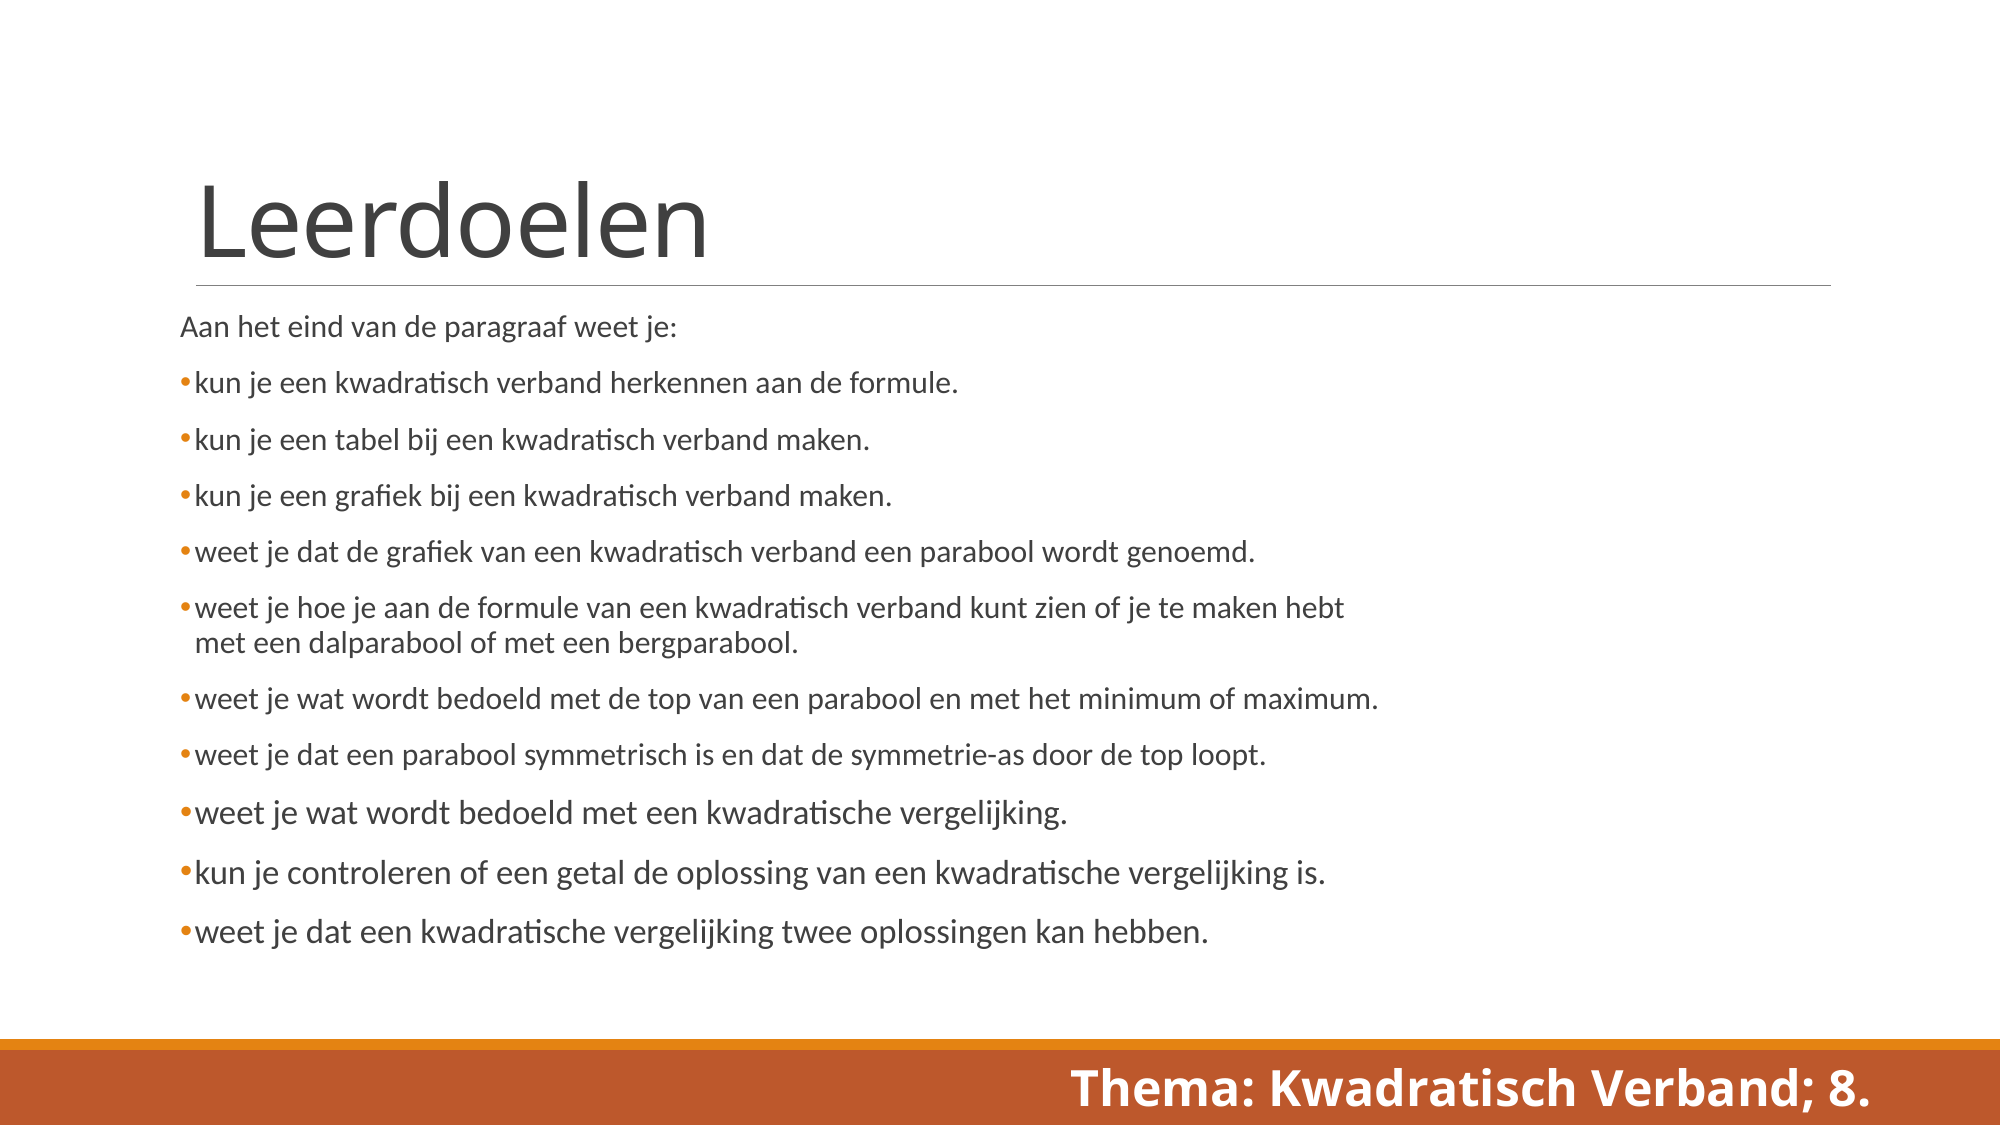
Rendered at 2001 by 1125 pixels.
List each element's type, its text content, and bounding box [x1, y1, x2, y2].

list Aan het eind van de paragraaf weet je: kun je een kwadratisch verband herkennen aan de formule. kun je een tabel bij een kwadratisch verband maken. kun je een grafiek bij een kwadratisch verband maken. weet je dat de grafiek van een kwadratisch verband een parabool wordt genoemd. weet je hoe je aan de formule van een kwadratisch verband kunt zien of je te maken hebt met een dalparabool of met een bergparabool. weet je wat wordt bedoeld met de top van een parabool en met het minimum of maximum. weet je dat een parabool symmetrisch is en dat de symmetrie-as door de top loopt. weet je wat wordt bedoeld met een kwadratische vergelijking. kun je controleren of een getal de oplossing van een kwadratische vergelijking is. weet je dat een kwadratische vergelijking twee oplossingen kan hebben. [180, 302, 1830, 963]
title Leerdoelen [180, 47, 1830, 285]
text_box Thema: Kwadratisch Verband; 8. Formule/grafiek [957, 1049, 1985, 1125]
